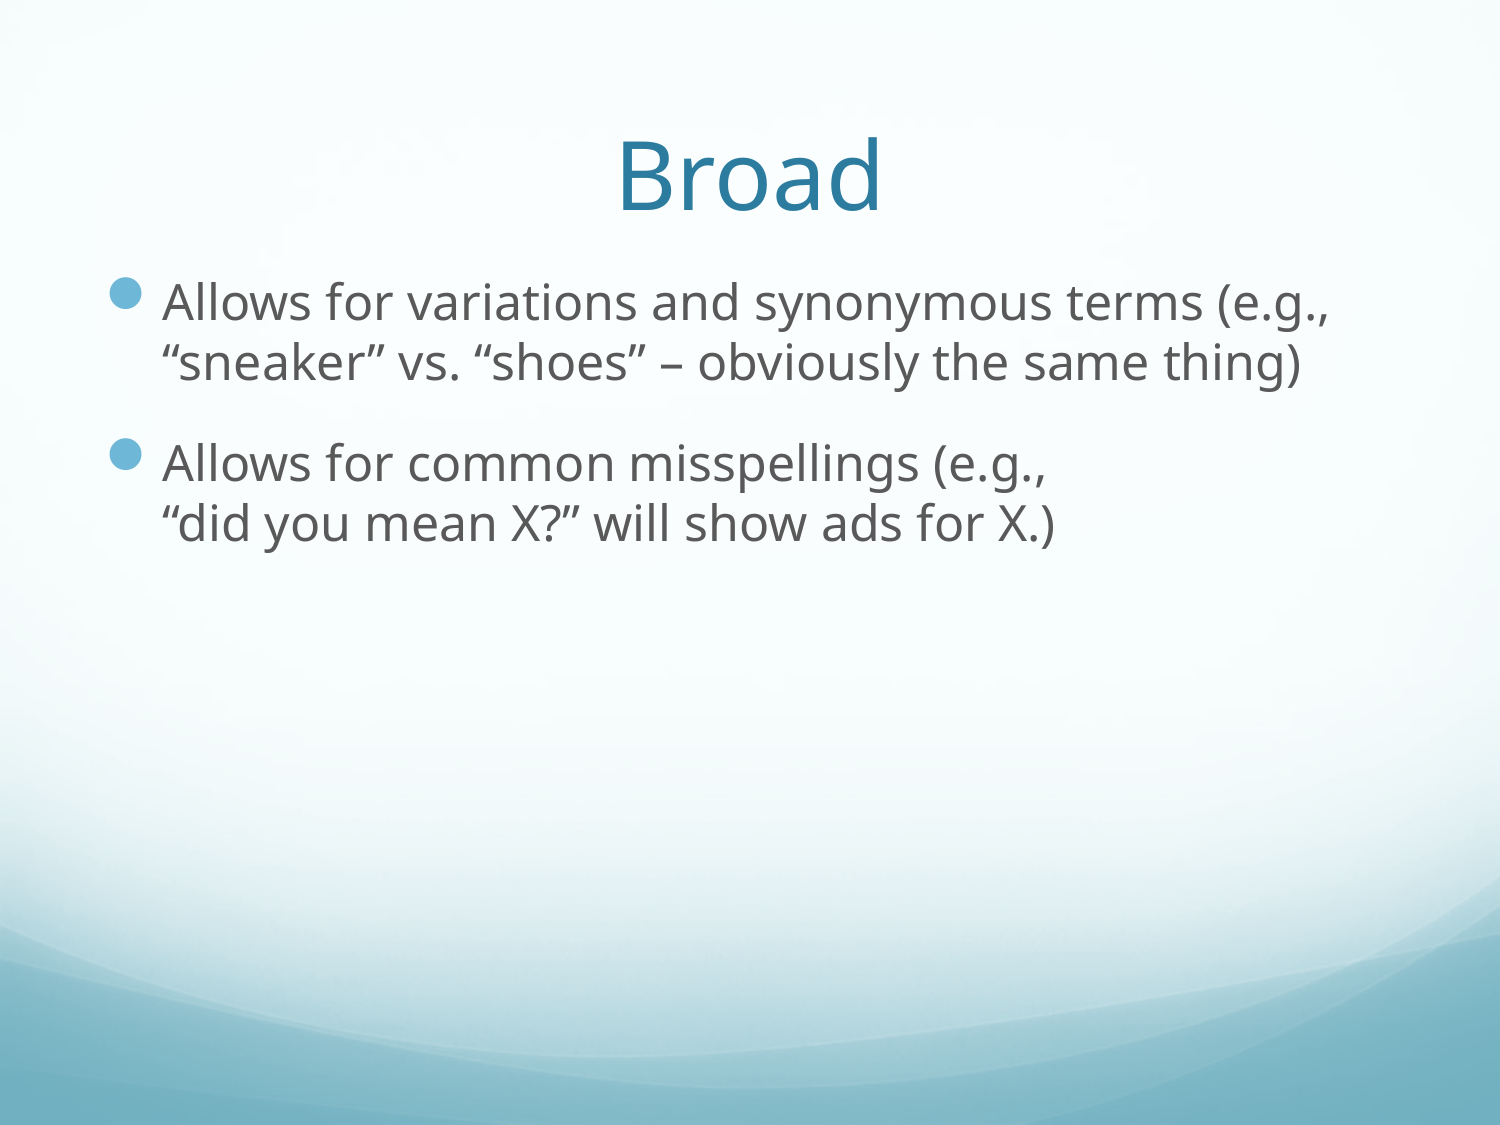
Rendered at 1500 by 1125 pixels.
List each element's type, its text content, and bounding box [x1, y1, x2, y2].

list Allows for variations and synonymous terms (e.g., “sneaker” vs. “shoes” – obviously the same thing) Allows for common misspellings (e.g., “did you mean X?” will show ads for X.) [90, 262, 1410, 975]
title Broad [90, 17, 1410, 237]
